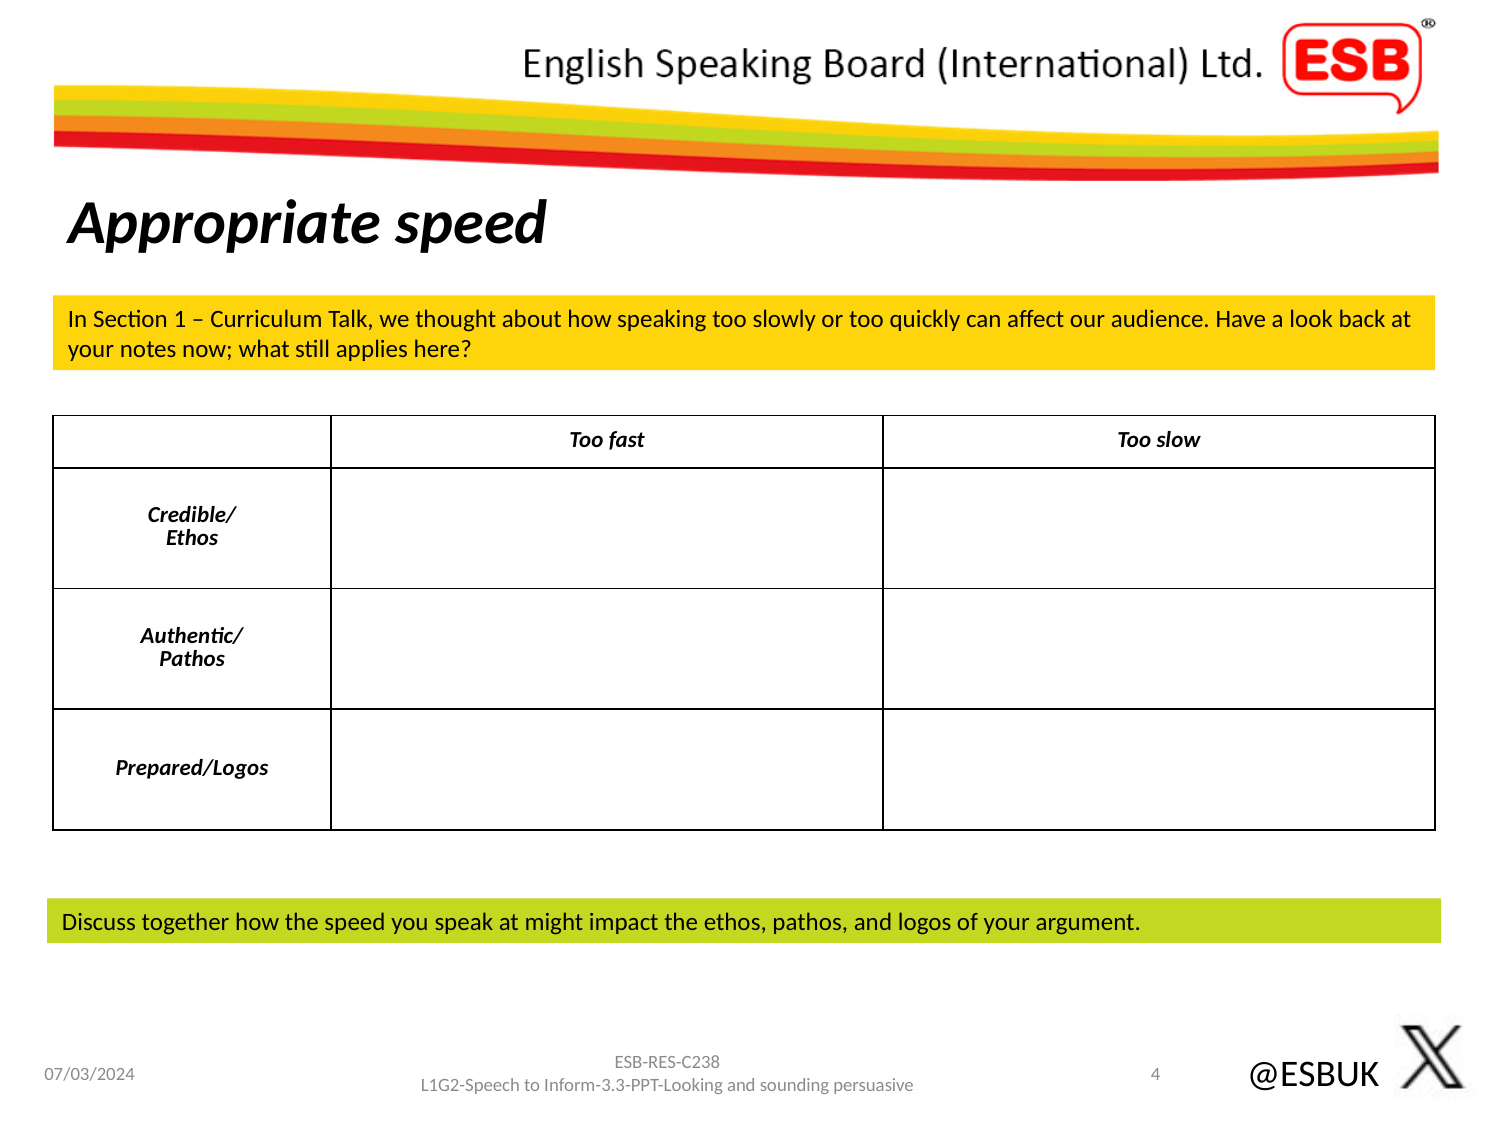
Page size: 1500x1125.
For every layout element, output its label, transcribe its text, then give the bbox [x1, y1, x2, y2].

table_cell Prepared/Logos [54, 710, 330, 829]
footer ESB-RES-C238 L1G2-Speech to Inform-3.3-PPT-Looking and sounding persuasive [395, 1042, 930, 1103]
text_box Discuss together how the speed you speak at might impact the ethos, pathos, and logos of your argument. [47, 898, 1442, 944]
table_cell [884, 469, 1434, 588]
table_header Too slow [884, 416, 1434, 467]
table_cell [332, 710, 882, 829]
slide_number 4 [930, 1042, 1176, 1103]
table_cell [884, 589, 1434, 708]
table_cell [884, 710, 1434, 829]
text_box In Section 1 – Curriculum Talk, we thought about how speaking too slowly or too quickly can affect our audience. Have a look back at your notes now; what still applies here? [53, 295, 1436, 371]
table_cell [332, 469, 882, 588]
table_cell Authentic/ Pathos [54, 589, 330, 708]
table_header Too fast [332, 416, 882, 467]
picture [1393, 1013, 1476, 1102]
picture [0, 0, 1500, 189]
table_cell Credible/ Ethos [54, 469, 330, 588]
table_header [54, 416, 330, 467]
title Appropriate speed [53, 182, 1347, 265]
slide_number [29, 1042, 367, 1103]
table_cell [332, 589, 882, 708]
